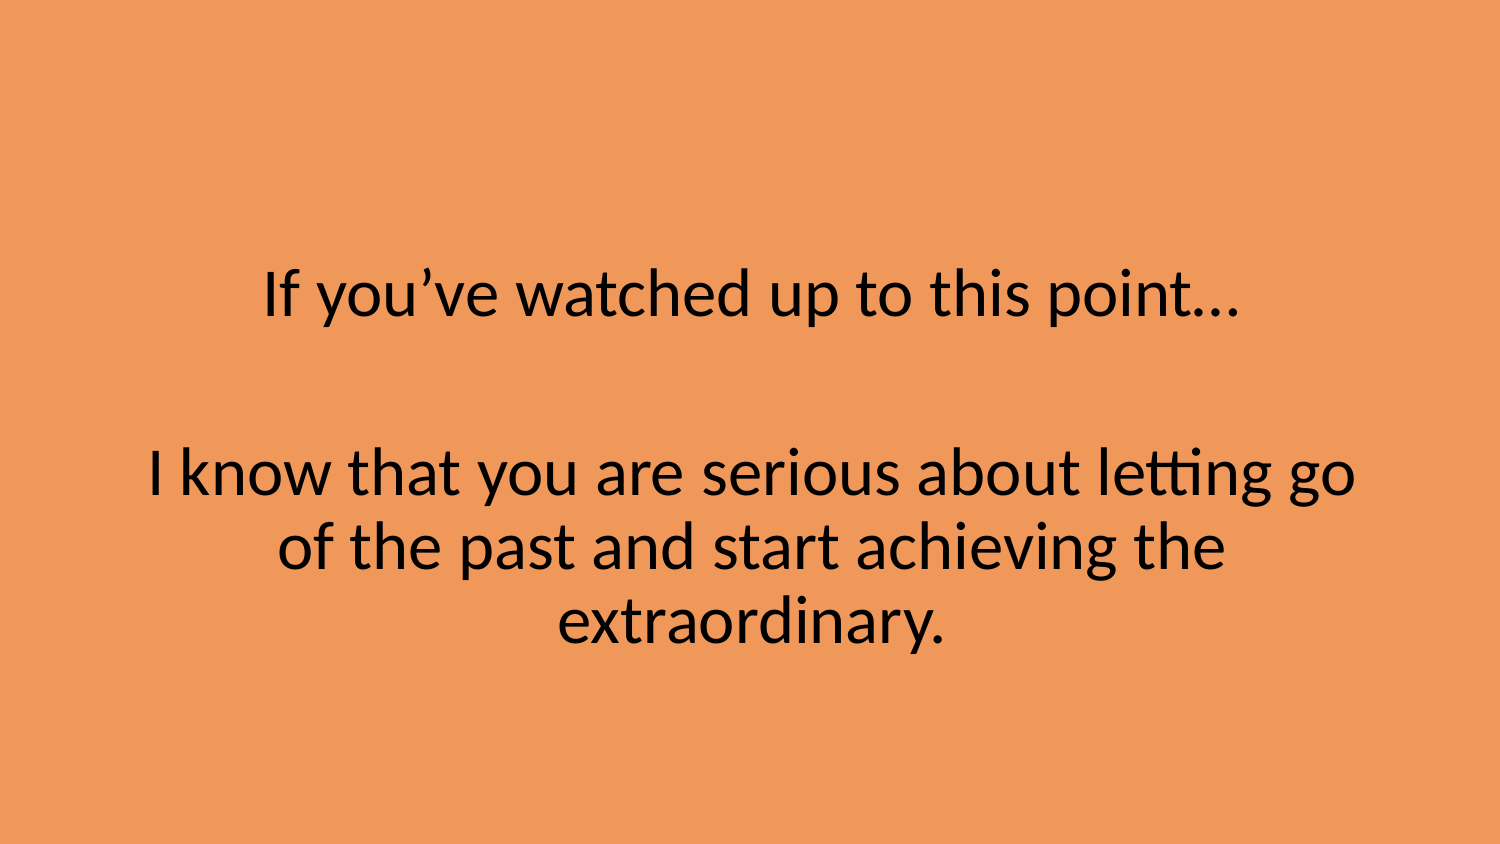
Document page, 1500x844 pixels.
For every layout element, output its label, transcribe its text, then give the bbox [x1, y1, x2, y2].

list If you’ve watched up to this point… I know that you are serious about letting go of the past and start achieving the extraordinary. [105, 249, 1400, 739]
